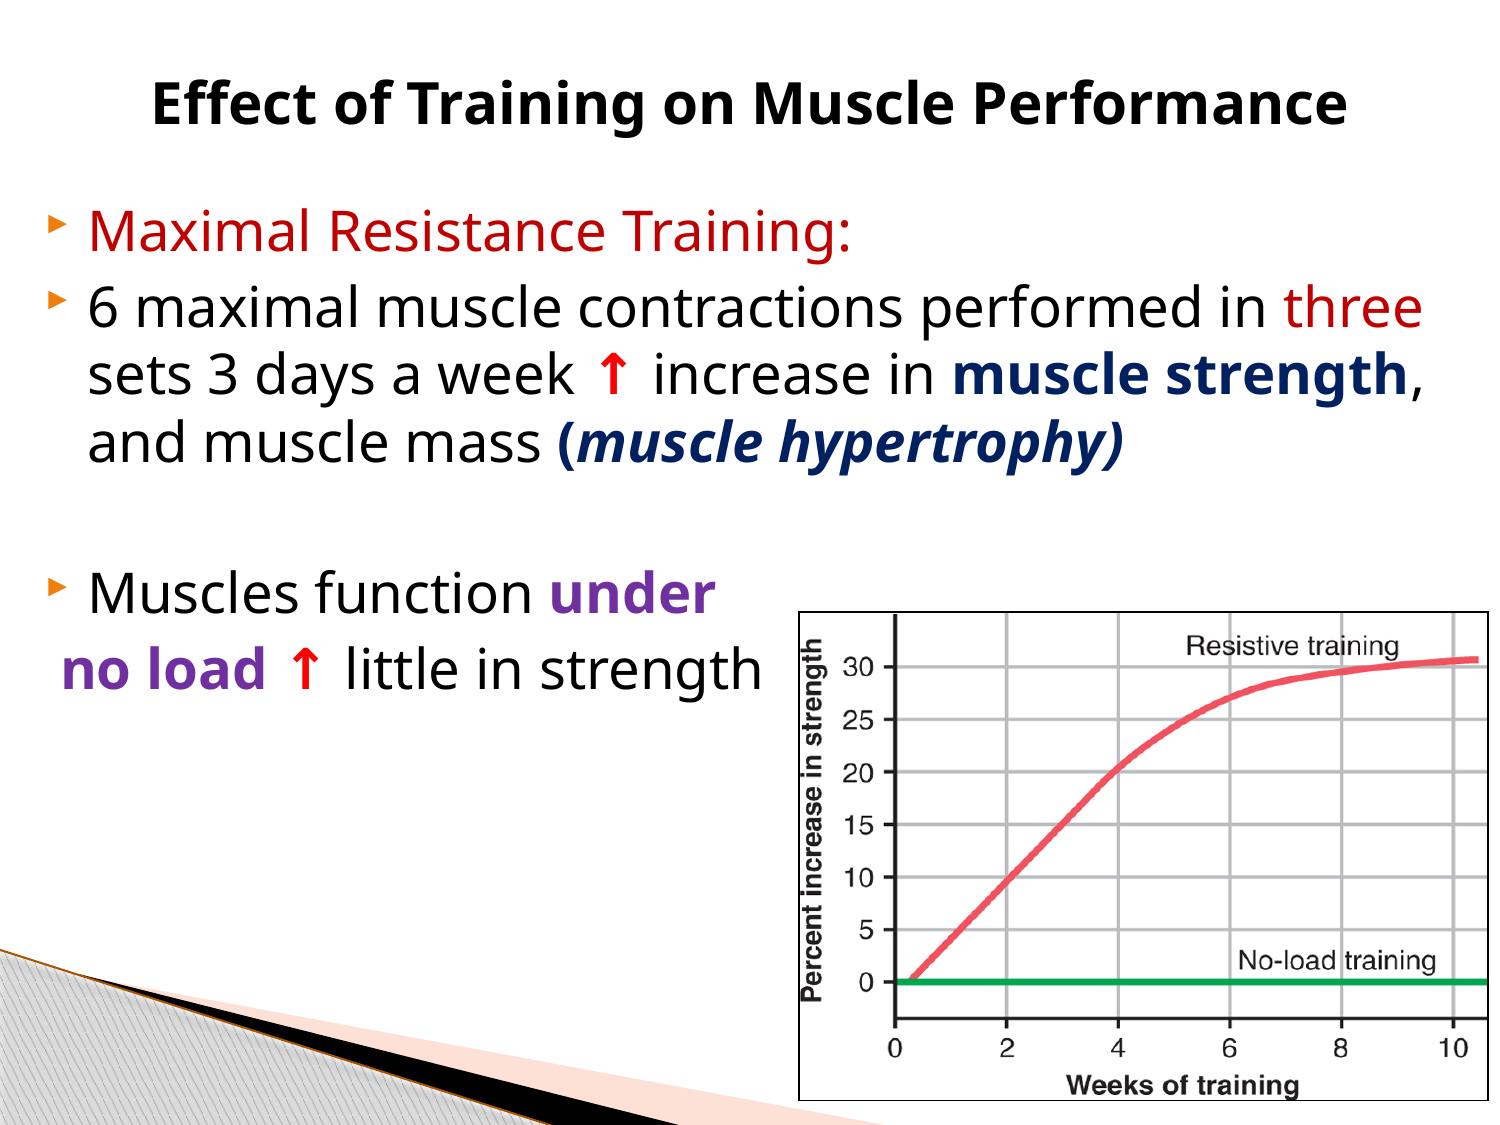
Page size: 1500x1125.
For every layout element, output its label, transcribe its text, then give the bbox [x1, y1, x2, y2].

list Maximal Resistance Training: 6 maximal muscle contractions performed in three sets 3 days a week ↑ increase in muscle strength, and muscle mass (muscle hypertrophy) Muscles function under no load ↑ little in strength [12, 187, 1463, 930]
picture [799, 612, 1488, 1101]
text_box Effect of Training on Muscle Performance [12, 59, 1488, 144]
